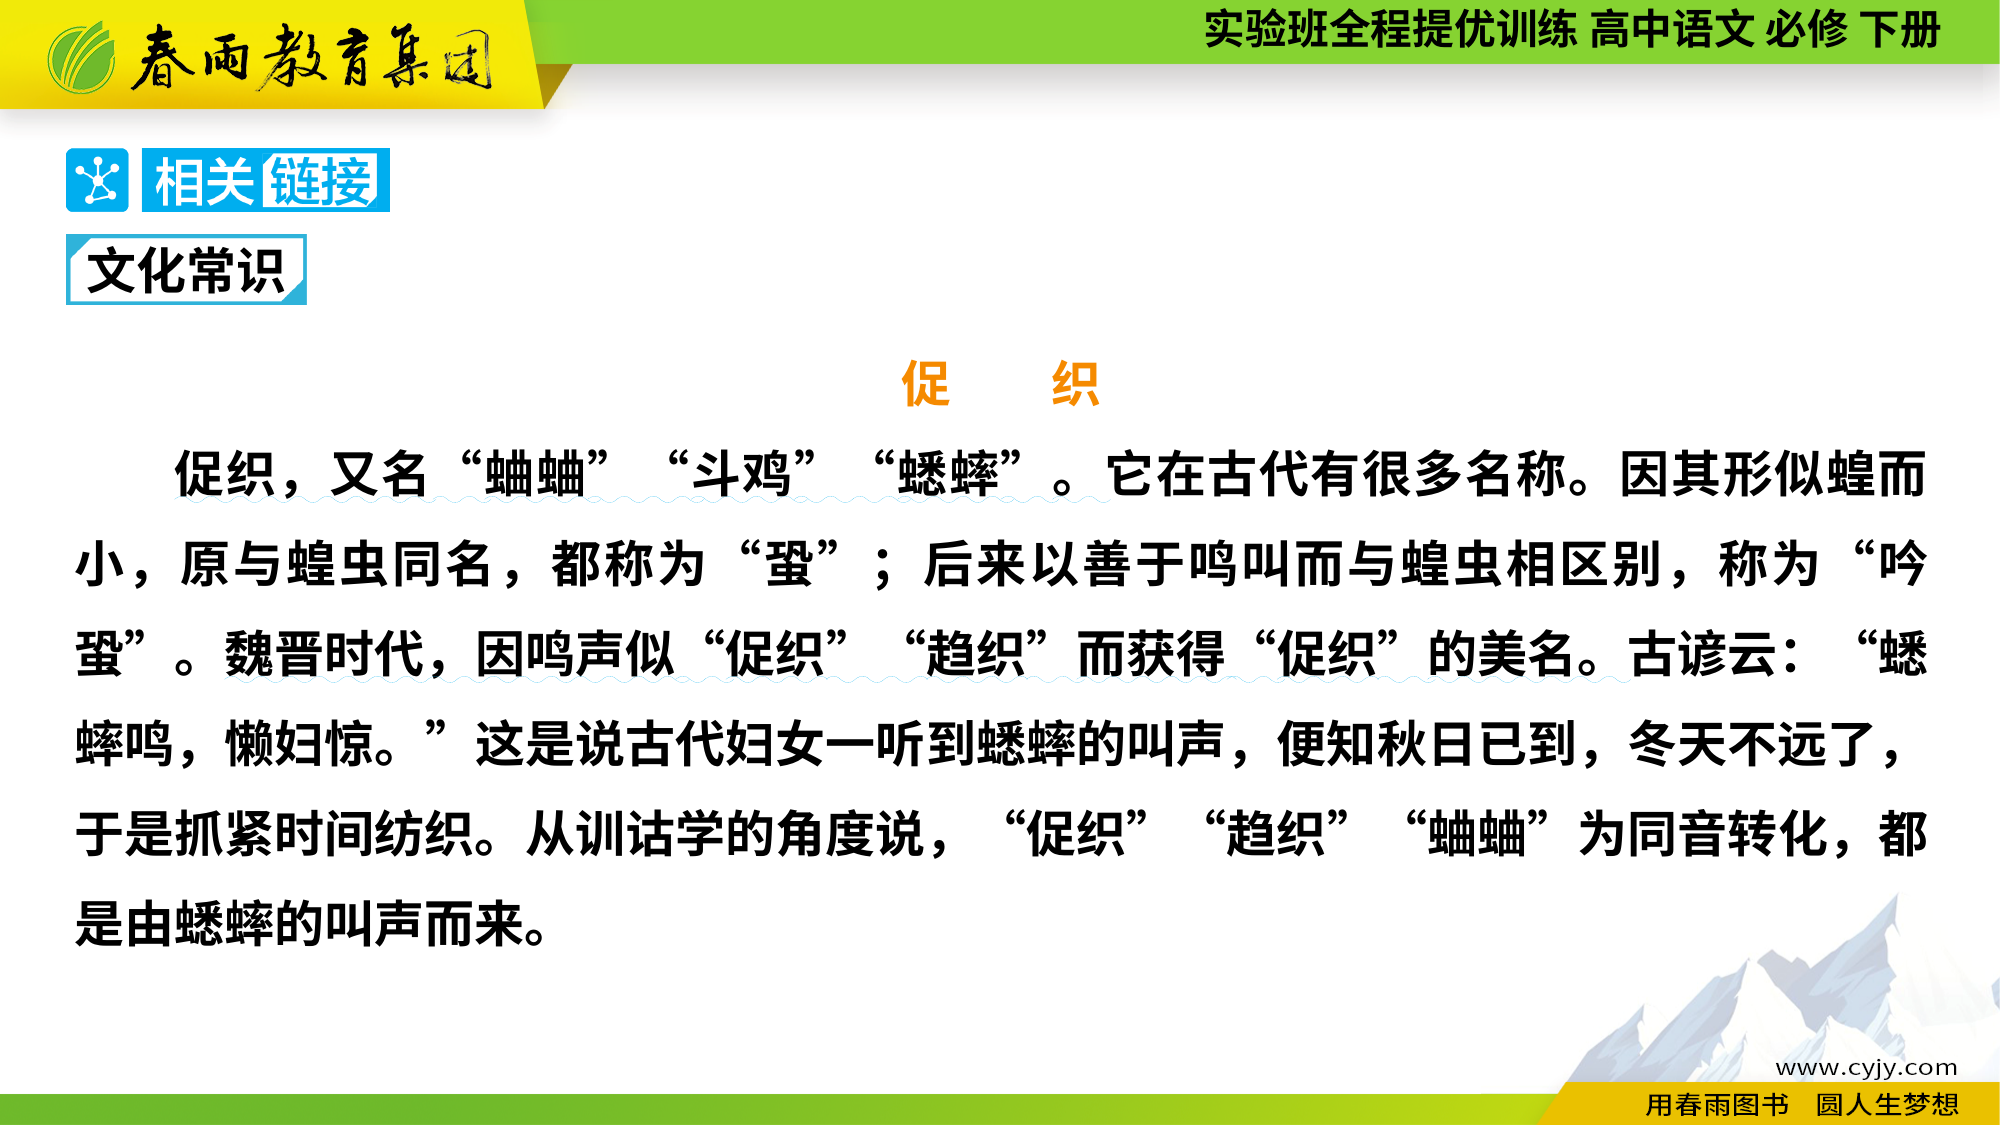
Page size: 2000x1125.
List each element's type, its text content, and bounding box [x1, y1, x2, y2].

list 促 织 促织，又名“蛐蛐”“斗鸡”“蟋蟀”。它在古代有很多名称。因其形似蝗而小，原与蝗虫同名，都称为“蛩”；后来以善于鸣叫而与蝗虫相区别，称为“吟蛩”。魏晋时代，因鸣声似“促织”“趋织”而获得“促织”的美名。古谚云：“蟋蟀鸣，懒妇惊。”这是说古代妇女一听到蟋蟀的叫声，便知秋日已到，冬天不远了，于是抓紧时间纺织。从训诂学的角度说，“促织”“趋织”“蛐蛐”为同音转化，都是由蟋蟀的叫声而来。 [59, 314, 1944, 966]
picture [0, 0, 2000, 1125]
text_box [66, 231, 307, 308]
